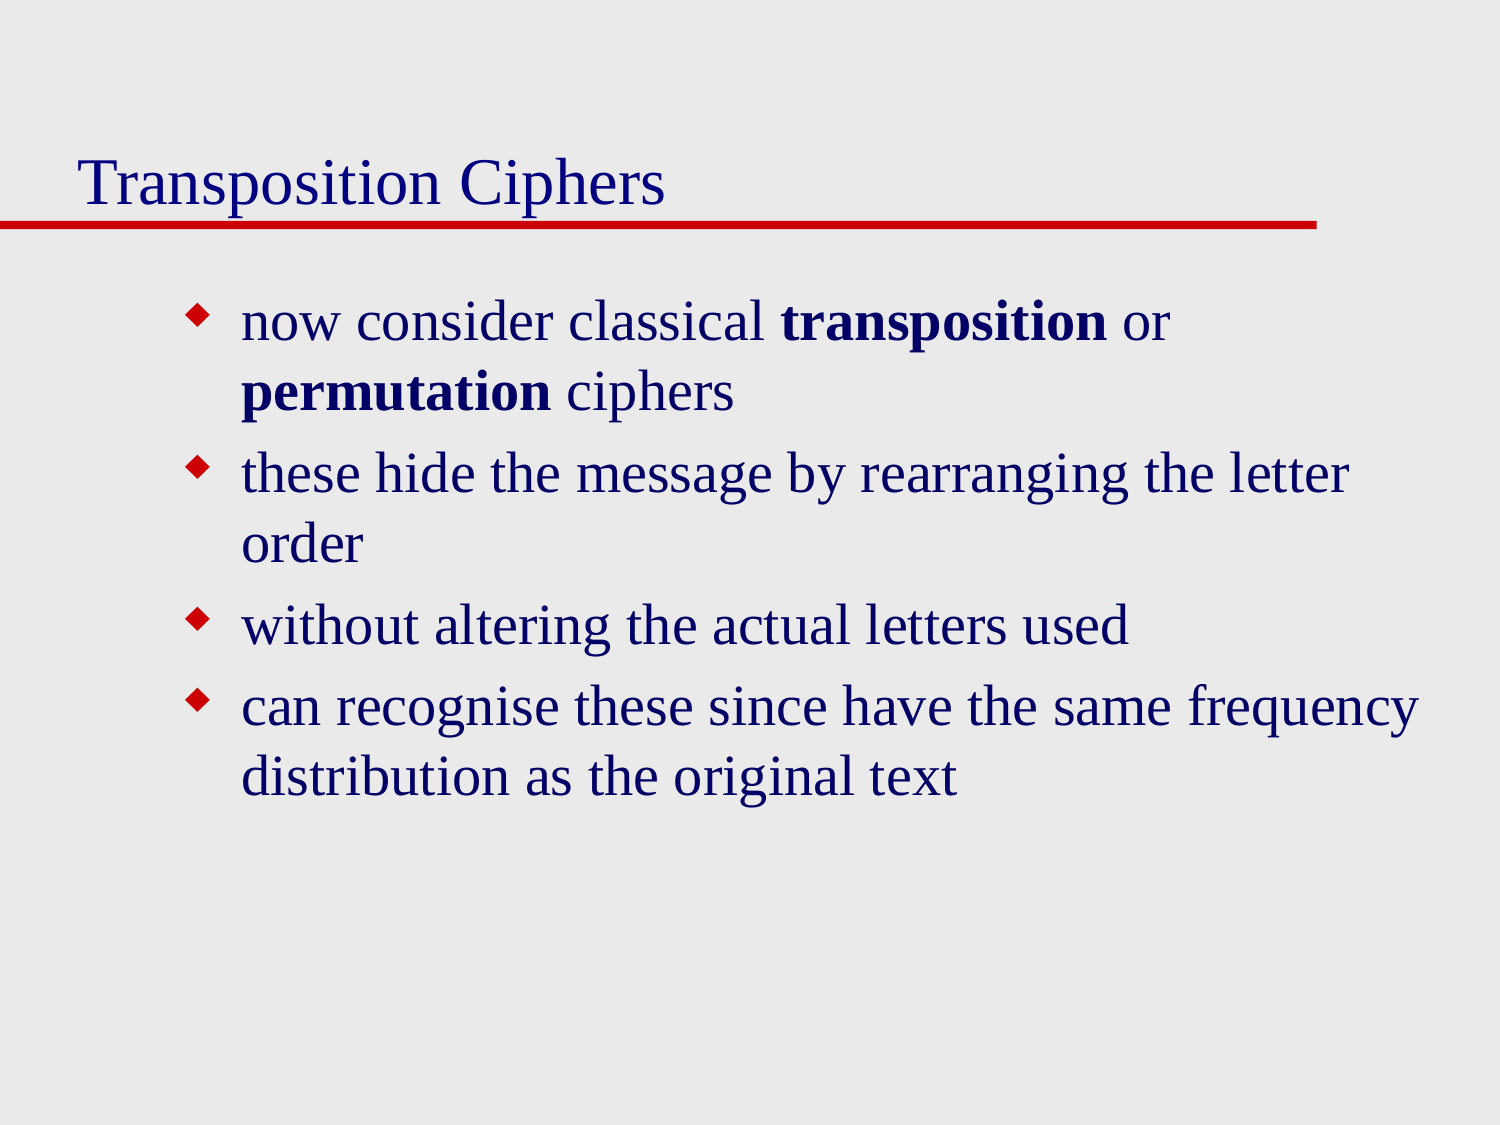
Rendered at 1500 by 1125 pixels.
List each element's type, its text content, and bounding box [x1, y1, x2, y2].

title Transposition Ciphers [62, 43, 1338, 226]
list now consider classical transposition or permutation ciphers these hide the message by rearranging the letter order without altering the actual letters used can recognise these since have the same frequency distribution as the original text [169, 274, 1438, 951]
